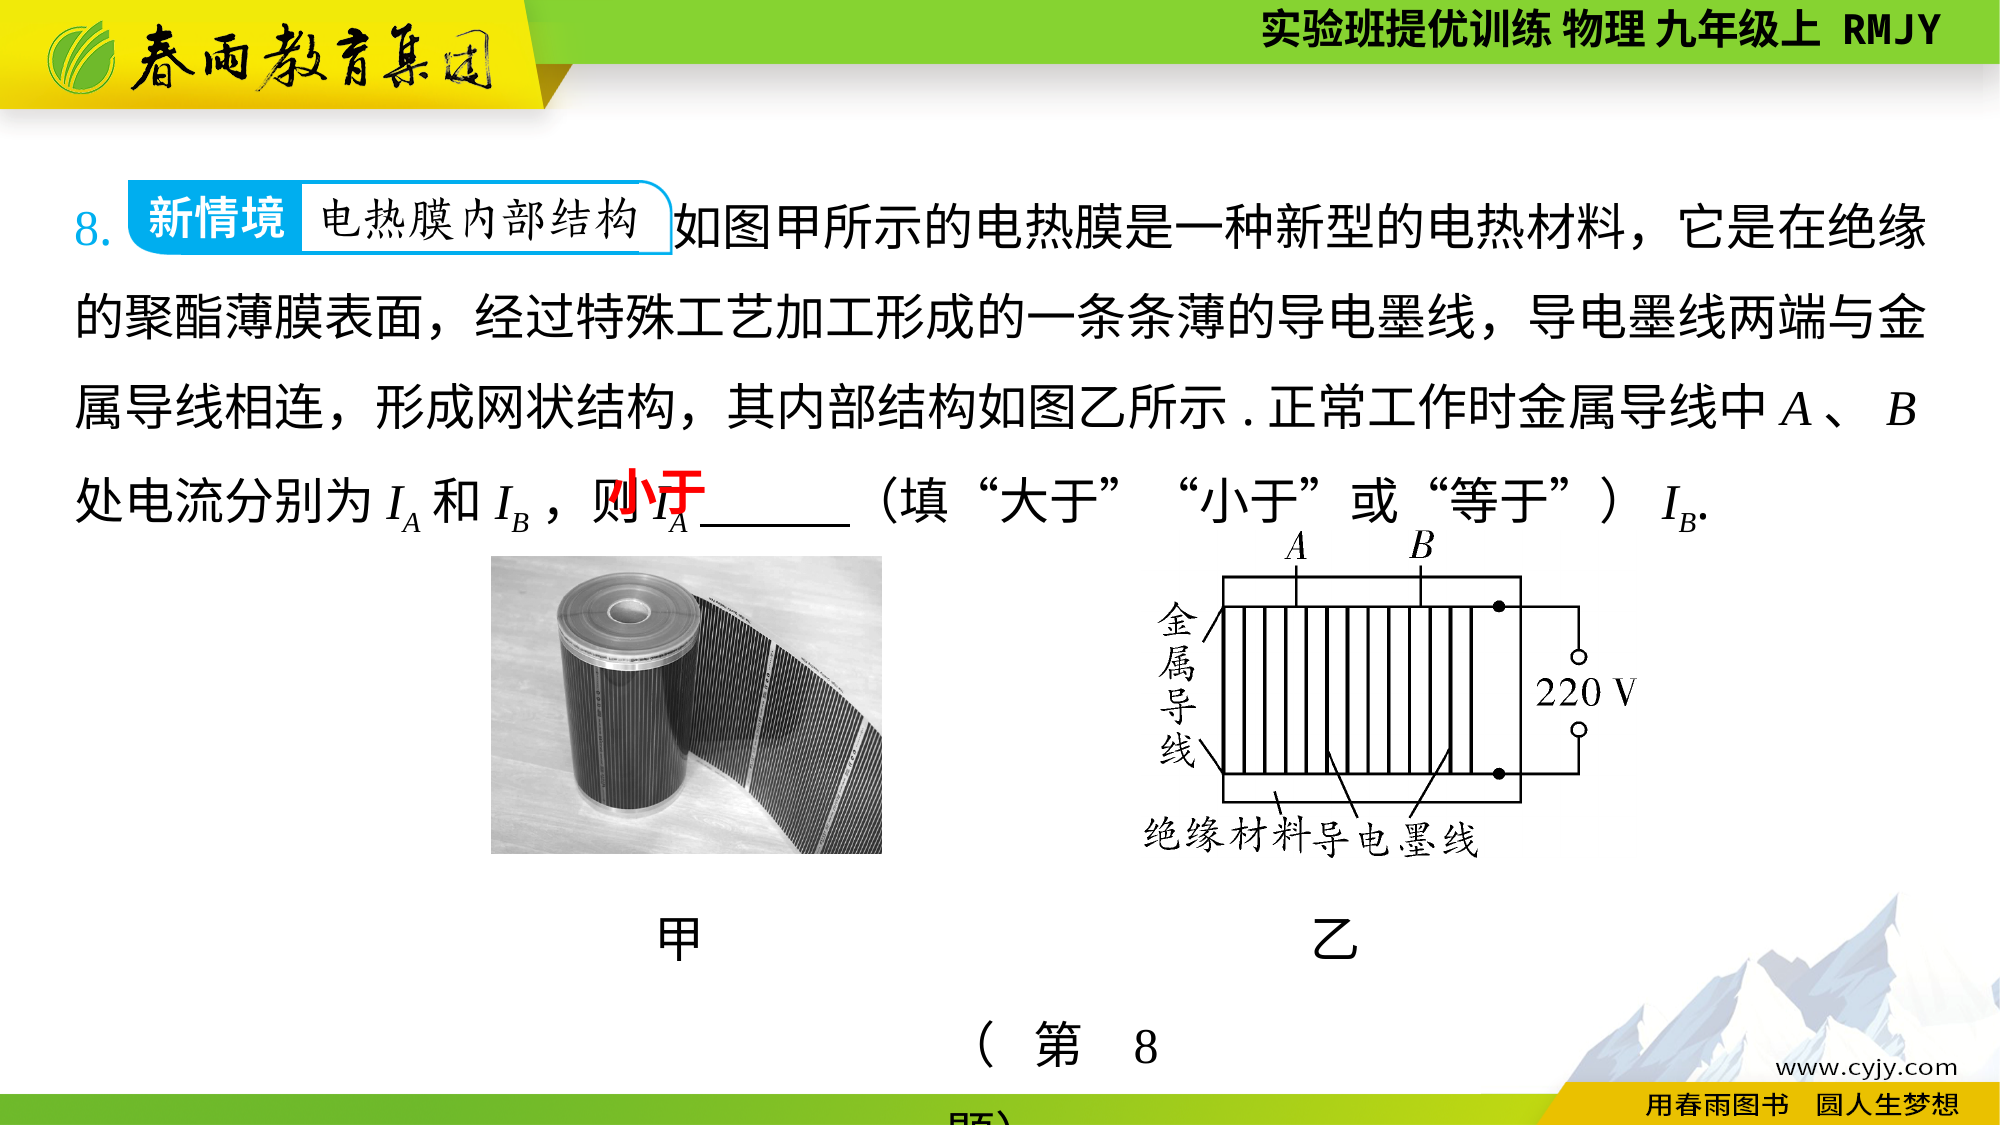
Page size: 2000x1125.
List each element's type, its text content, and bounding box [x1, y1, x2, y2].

text_box 乙 [1295, 869, 1376, 975]
text_box （第8题） [930, 975, 1186, 1081]
picture [0, 0, 2000, 1125]
text_box 小于 [593, 422, 723, 528]
list 8. 如图甲所示的电热膜是一种新型的电热材料，它是在绝缘的聚酯薄膜表面，经过特殊工艺加工形成的一条条薄的导电墨线，导电墨线两端与金属导线相连，形成网状结构，其内部结构如图乙所示.正常工作时金属导线中A、B处电流分别为IA和IB，则IA （填“大于”“小于”或“等于”）IB. [59, 158, 1944, 537]
text_box 甲 [639, 869, 720, 975]
